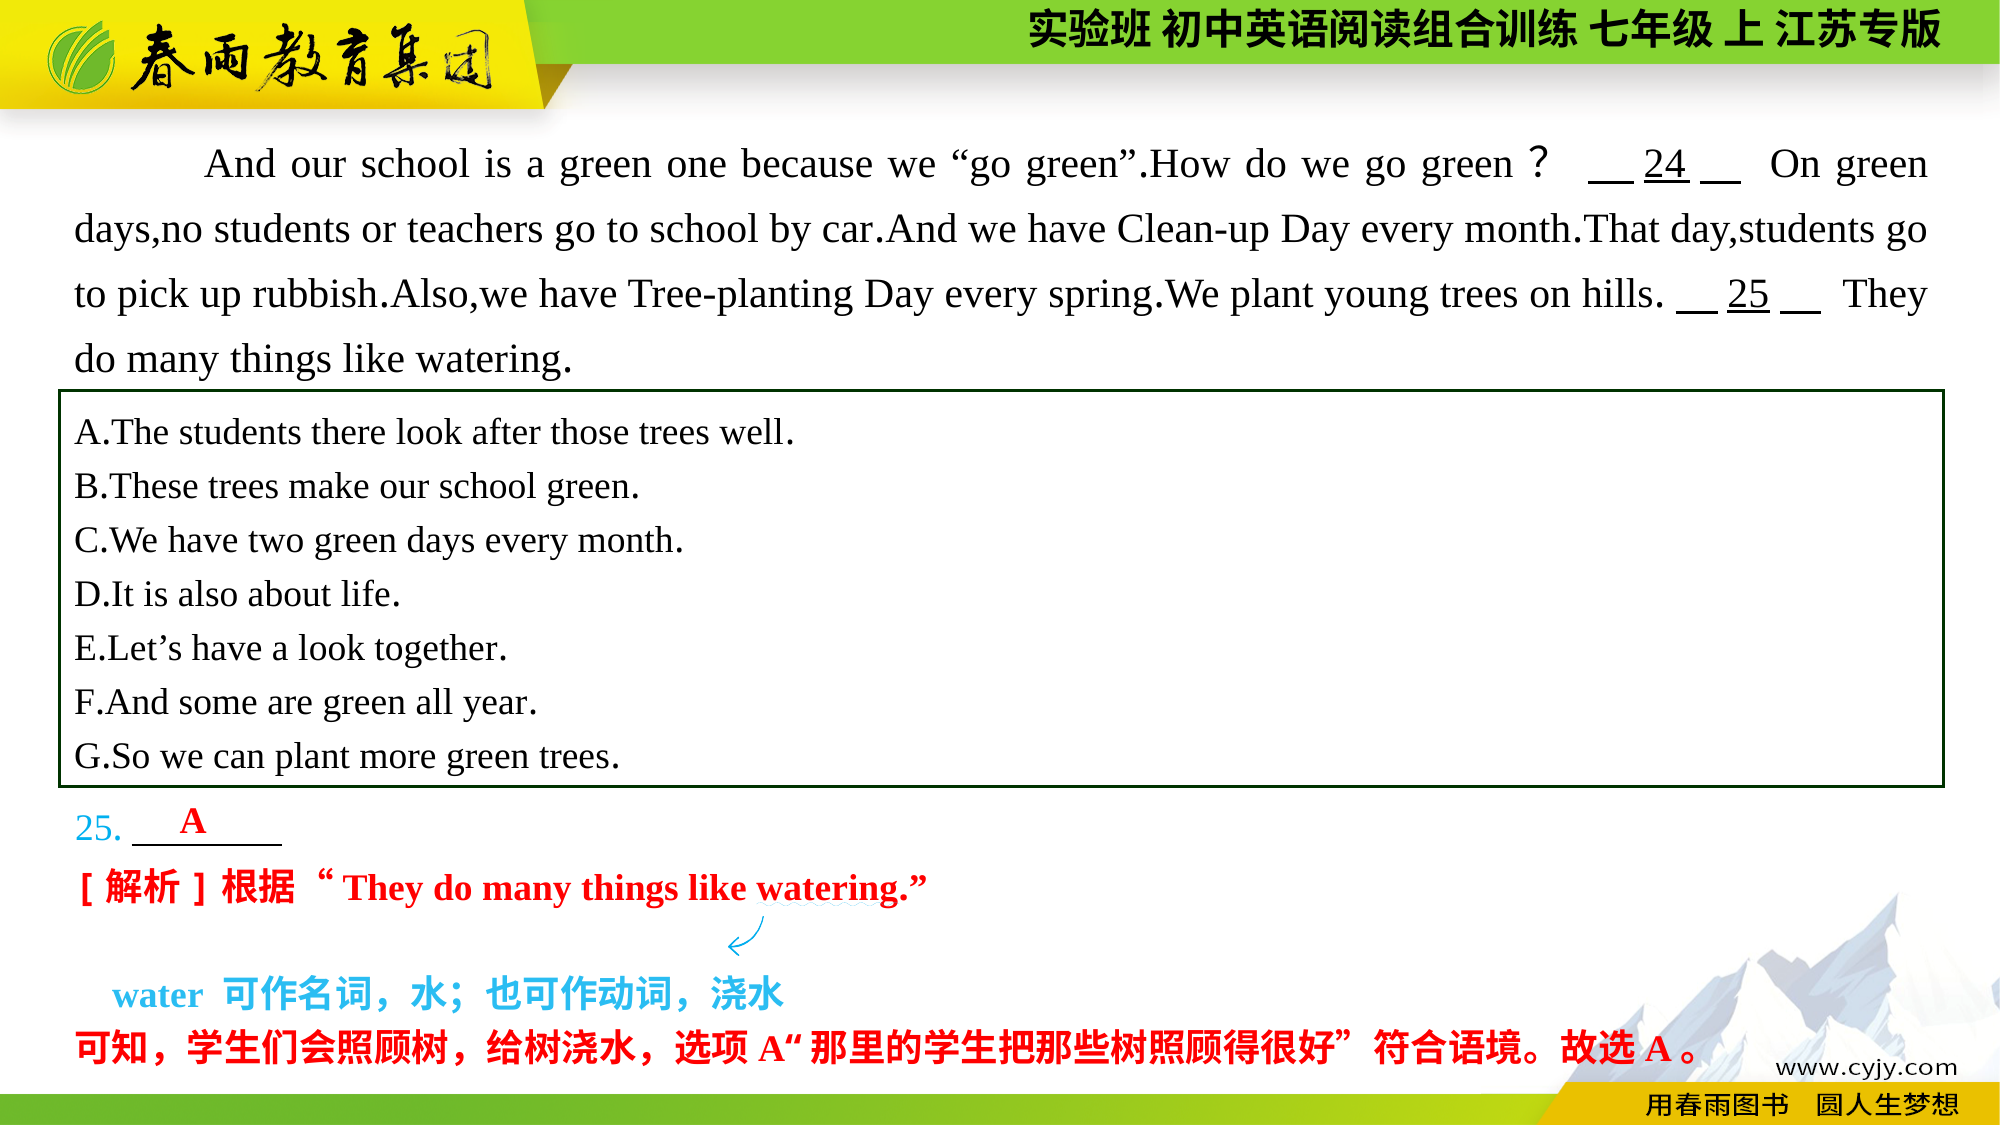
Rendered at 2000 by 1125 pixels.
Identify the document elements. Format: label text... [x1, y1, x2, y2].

list And our school is a green one because we “go green”.How do we go green？ 24 On green days,no students or teachers go to school by car.And we have Clean-up Day every month.That day,students go to pick up rubbish.Also,we have Tree-planting Day every spring.We plant young trees on hills. 25 They do many things like watering. [59, 113, 1944, 385]
text_box A [164, 789, 222, 849]
text_box [解析]根据“They do many things like watering.” water 可作名词，水；也可作动词，浇水 可知，学生们会照顾树，给树浇水，选项A“那里的学生把那些树照顾得很好”符合语境。故选A。 [59, 845, 1944, 1077]
picture [0, 0, 2000, 1125]
text_box 25. [60, 787, 335, 845]
text_box [59, 390, 1944, 787]
